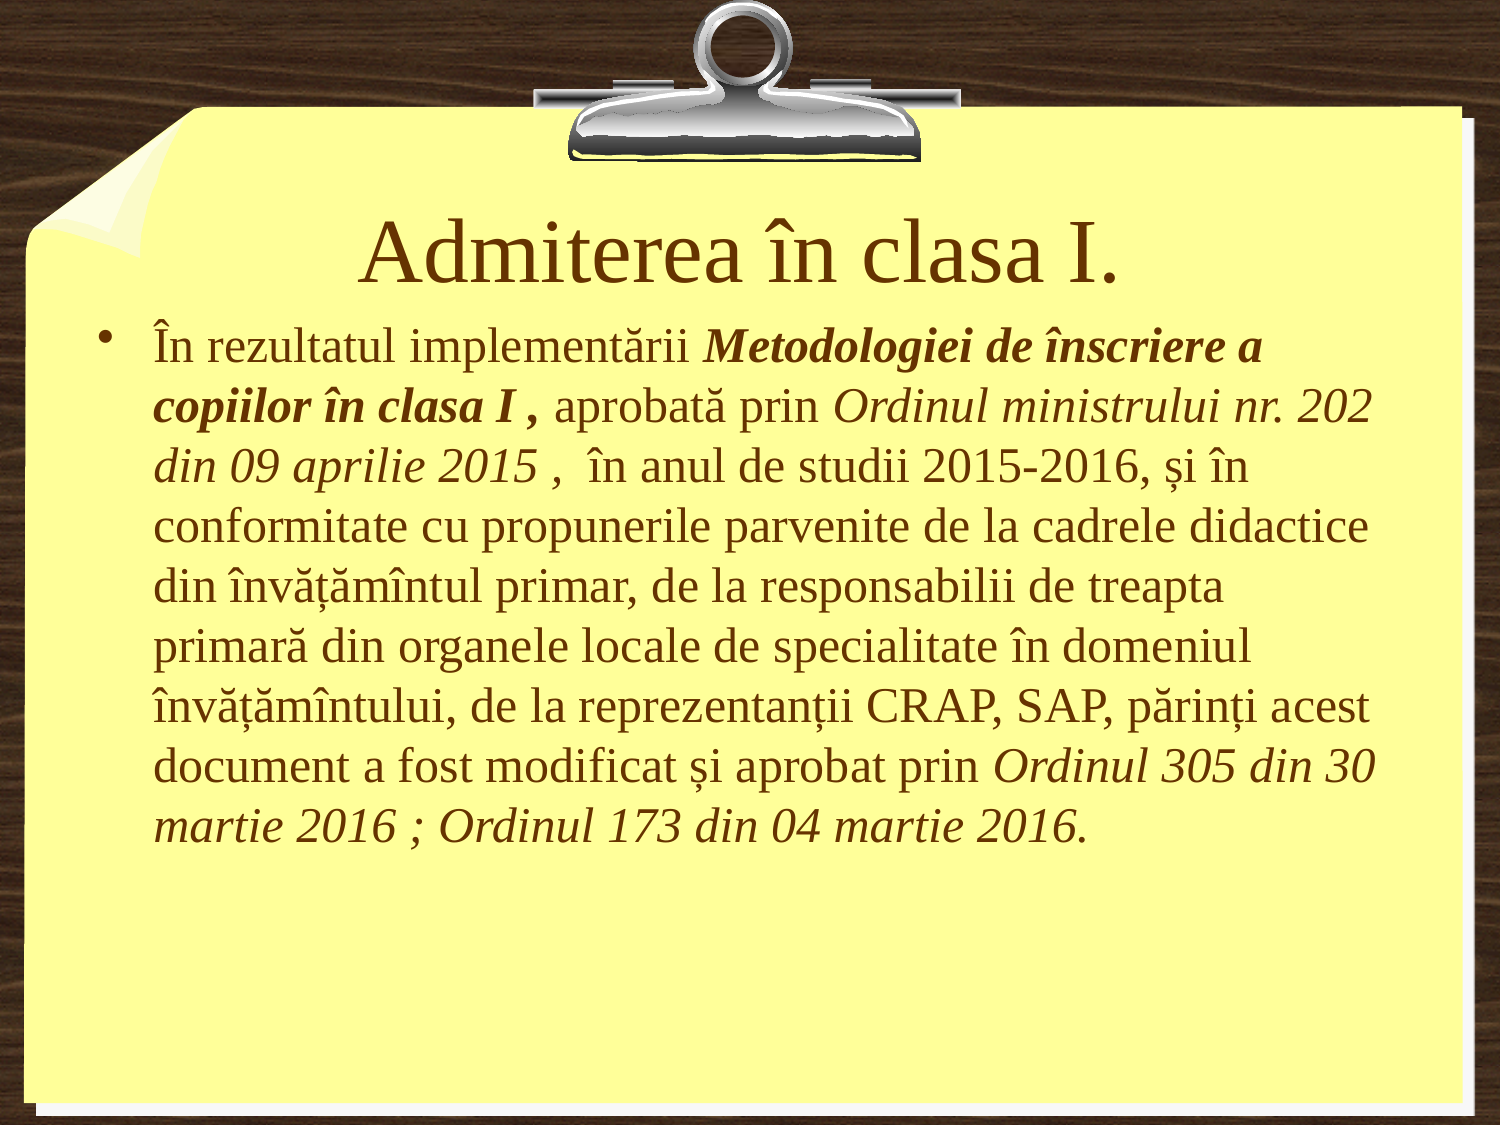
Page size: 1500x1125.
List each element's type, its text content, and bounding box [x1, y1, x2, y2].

picture [710, 15, 775, 78]
picture [0, 0, 1500, 1125]
list În rezultatul implementării Metodologiei de înscriere a copiilor în clasa I , aprobată prin Ordinul ministrului nr. 202 din 09 aprilie 2015 , în anul de studii 2015-2016, și în conformitate cu propunerile parvenite de la cadrele didactice din învățămîntul primar, de la responsabilii de treapta primară din organele locale de specialitate în domeniul învățămîntului, de la reprezentanții CRAP, SAP, părinți acest document a fost modificat și aprobat prin Ordinul 305 din 30 martie 2016 ; Ordinul 173 din 04 martie 2016. [81, 304, 1406, 987]
title Admiterea în clasa I. [77, 199, 1403, 294]
